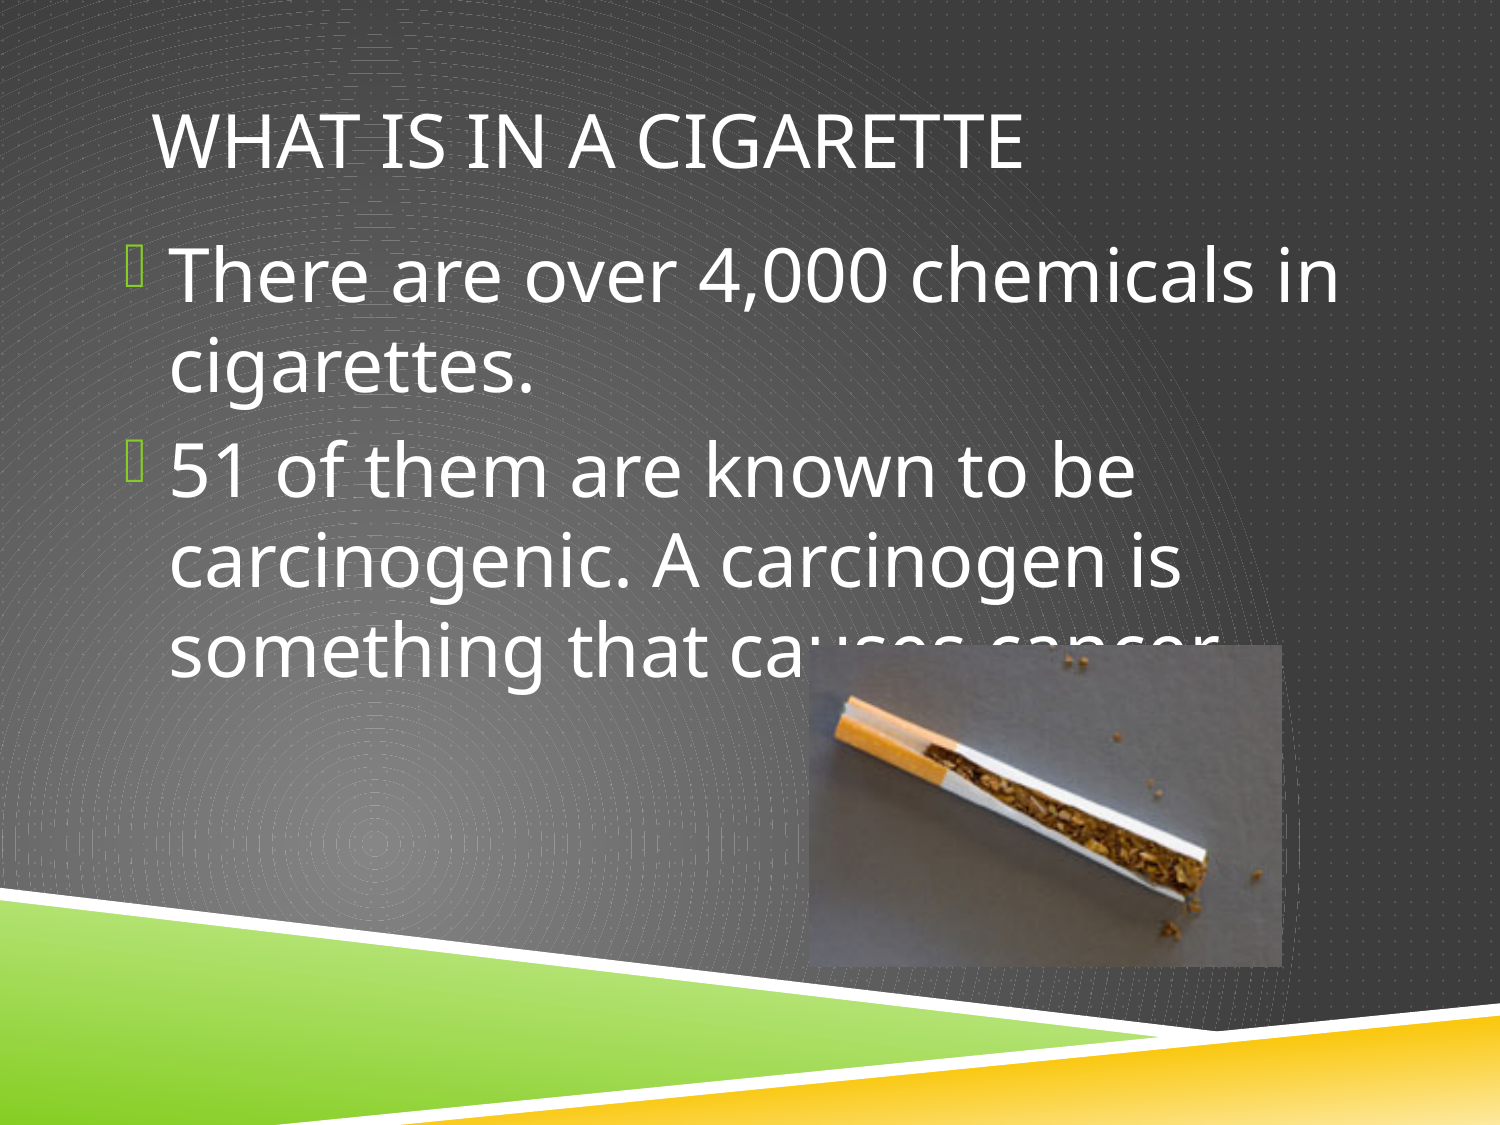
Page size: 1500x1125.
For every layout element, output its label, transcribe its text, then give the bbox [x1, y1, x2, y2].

picture [808, 644, 1282, 967]
list There are over 4,000 chemicals in cigarettes. 51 of them are known to be carcinogenic. A carcinogen is something that causes cancer. [112, 219, 1388, 875]
title what is in a cigarette [112, 45, 1388, 219]
